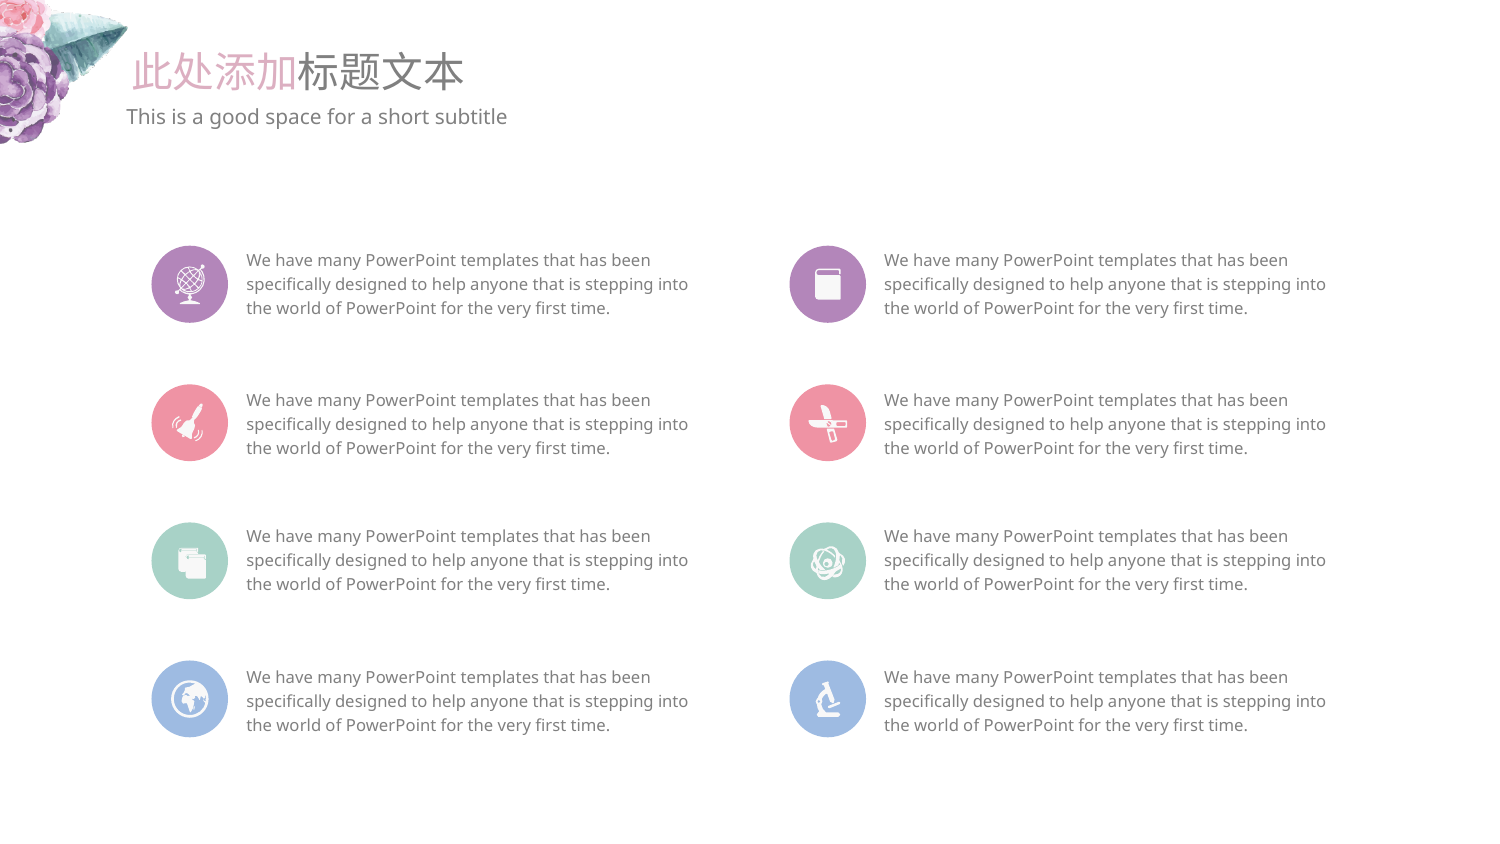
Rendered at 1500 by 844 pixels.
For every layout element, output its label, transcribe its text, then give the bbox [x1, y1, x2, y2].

text_box We have many PowerPoint templates that has been specifically designed to help anyone that is stepping into the world of PowerPoint for the very first time. [246, 522, 708, 594]
text_box [815, 268, 841, 300]
text_box [151, 384, 229, 462]
text_box This is a good space for a short subtitle [132, 95, 523, 136]
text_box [174, 264, 207, 305]
text_box We have many PowerPoint templates that has been specifically designed to help anyone that is stepping into the world of PowerPoint for the very first time. [246, 385, 708, 458]
text_box [789, 660, 867, 738]
text_box [789, 245, 867, 323]
text_box [151, 660, 229, 738]
text_box We have many PowerPoint templates that has been specifically designed to help anyone that is stepping into the world of PowerPoint for the very first time. [884, 385, 1345, 458]
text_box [807, 404, 848, 443]
text_box 此处添加标题文本 [132, 45, 587, 96]
text_box We have many PowerPoint templates that has been specifically designed to help anyone that is stepping into the world of PowerPoint for the very first time. [884, 522, 1345, 594]
text_box [789, 384, 867, 462]
text_box [151, 245, 229, 323]
text_box [178, 547, 206, 579]
text_box [193, 429, 203, 442]
text_box [815, 681, 841, 717]
text_box We have many PowerPoint templates that has been specifically designed to help anyone that is stepping into the world of PowerPoint for the very first time. [884, 246, 1345, 318]
text_box [789, 522, 867, 600]
picture [0, 0, 128, 144]
text_box [172, 403, 203, 439]
text_box [151, 522, 229, 600]
text_box We have many PowerPoint templates that has been specifically designed to help anyone that is stepping into the world of PowerPoint for the very first time. [246, 246, 708, 318]
text_box [171, 680, 209, 718]
text_box [810, 546, 845, 581]
text_box We have many PowerPoint templates that has been specifically designed to help anyone that is stepping into the world of PowerPoint for the very first time. [246, 662, 708, 735]
text_box We have many PowerPoint templates that has been specifically designed to help anyone that is stepping into the world of PowerPoint for the very first time. [884, 662, 1345, 735]
